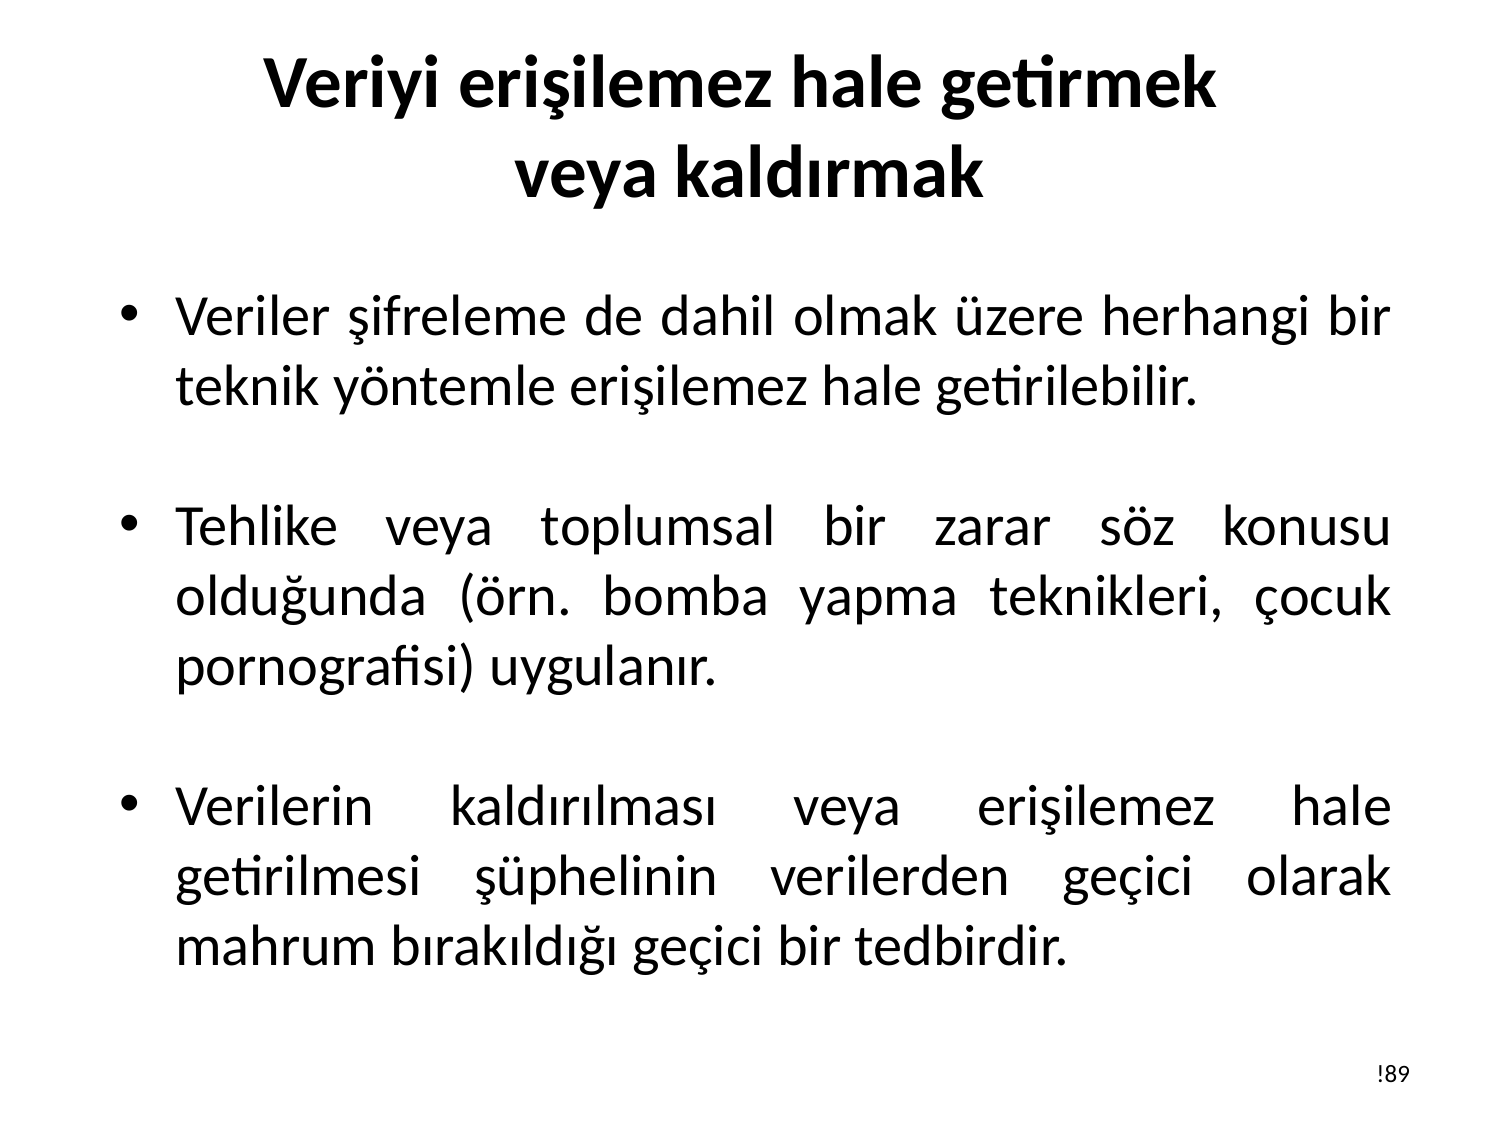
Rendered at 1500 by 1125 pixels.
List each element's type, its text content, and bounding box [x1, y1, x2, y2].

slide_number !89 [1074, 1042, 1425, 1103]
list Veriler şifreleme de dahil olmak üzere herhangi bir teknik yöntemle erişilemez hale getirilebilir. Tehlike veya toplumsal bir zarar söz konusu olduğunda (örn. bomba yapma teknikleri, çocuk pornografisi) uygulanır. Verilerin kaldırılması veya erişilemez hale getirilmesi şüphelinin verilerden geçici olarak mahrum bırakıldığı geçici bir tedbirdir. [103, 269, 1408, 984]
title Veriyi erişilemez hale getirmek veya kaldırmak [74, 28, 1426, 217]
